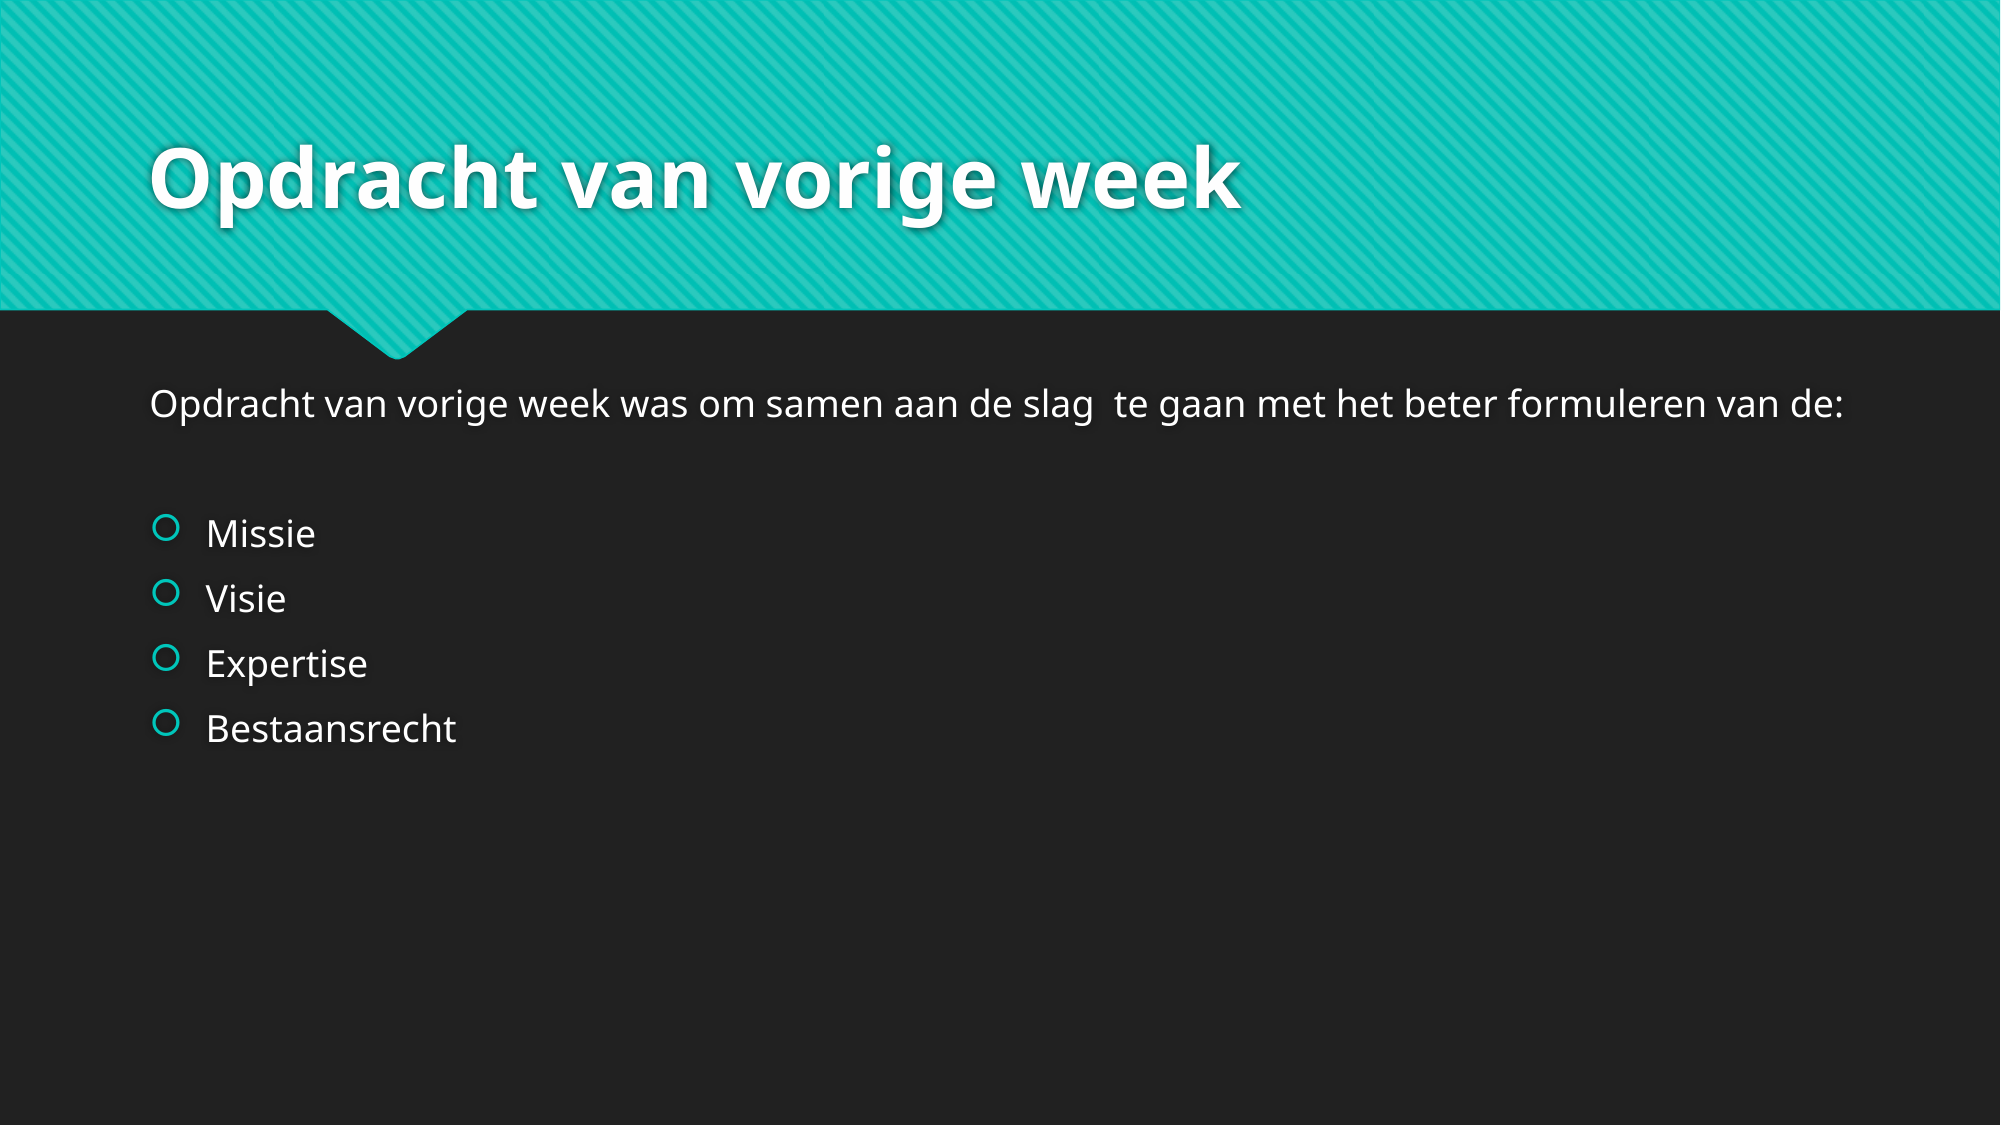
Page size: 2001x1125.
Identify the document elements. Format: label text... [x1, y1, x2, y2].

title Opdracht van vorige week [132, 73, 1868, 233]
list Opdracht van vorige week was om samen aan de slag te gaan met het beter formuleren van de: Missie Visie Expertise Bestaansrecht [134, 364, 1866, 962]
